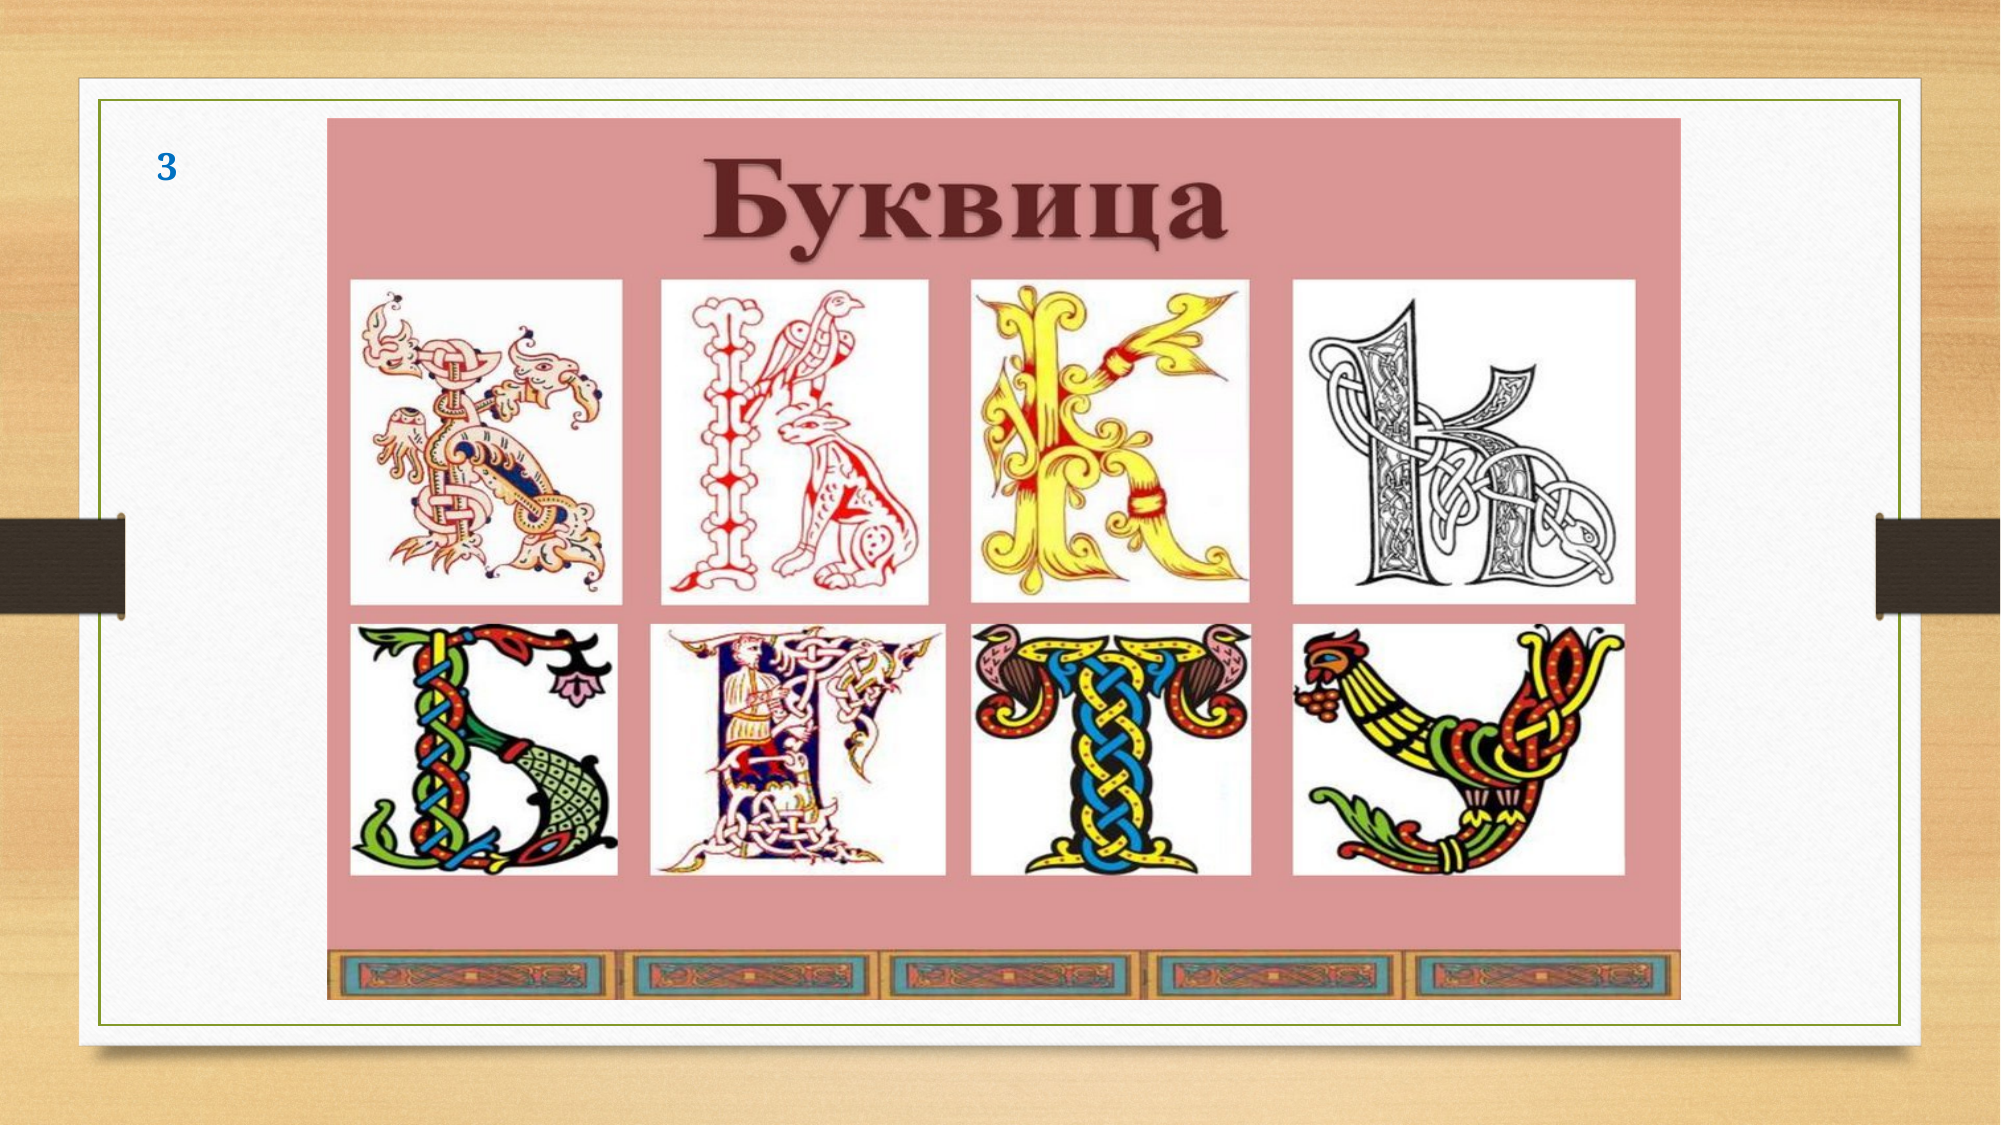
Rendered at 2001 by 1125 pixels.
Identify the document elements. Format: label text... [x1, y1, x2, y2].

text_box 3 [147, 135, 172, 196]
picture [0, 0, 2001, 1125]
